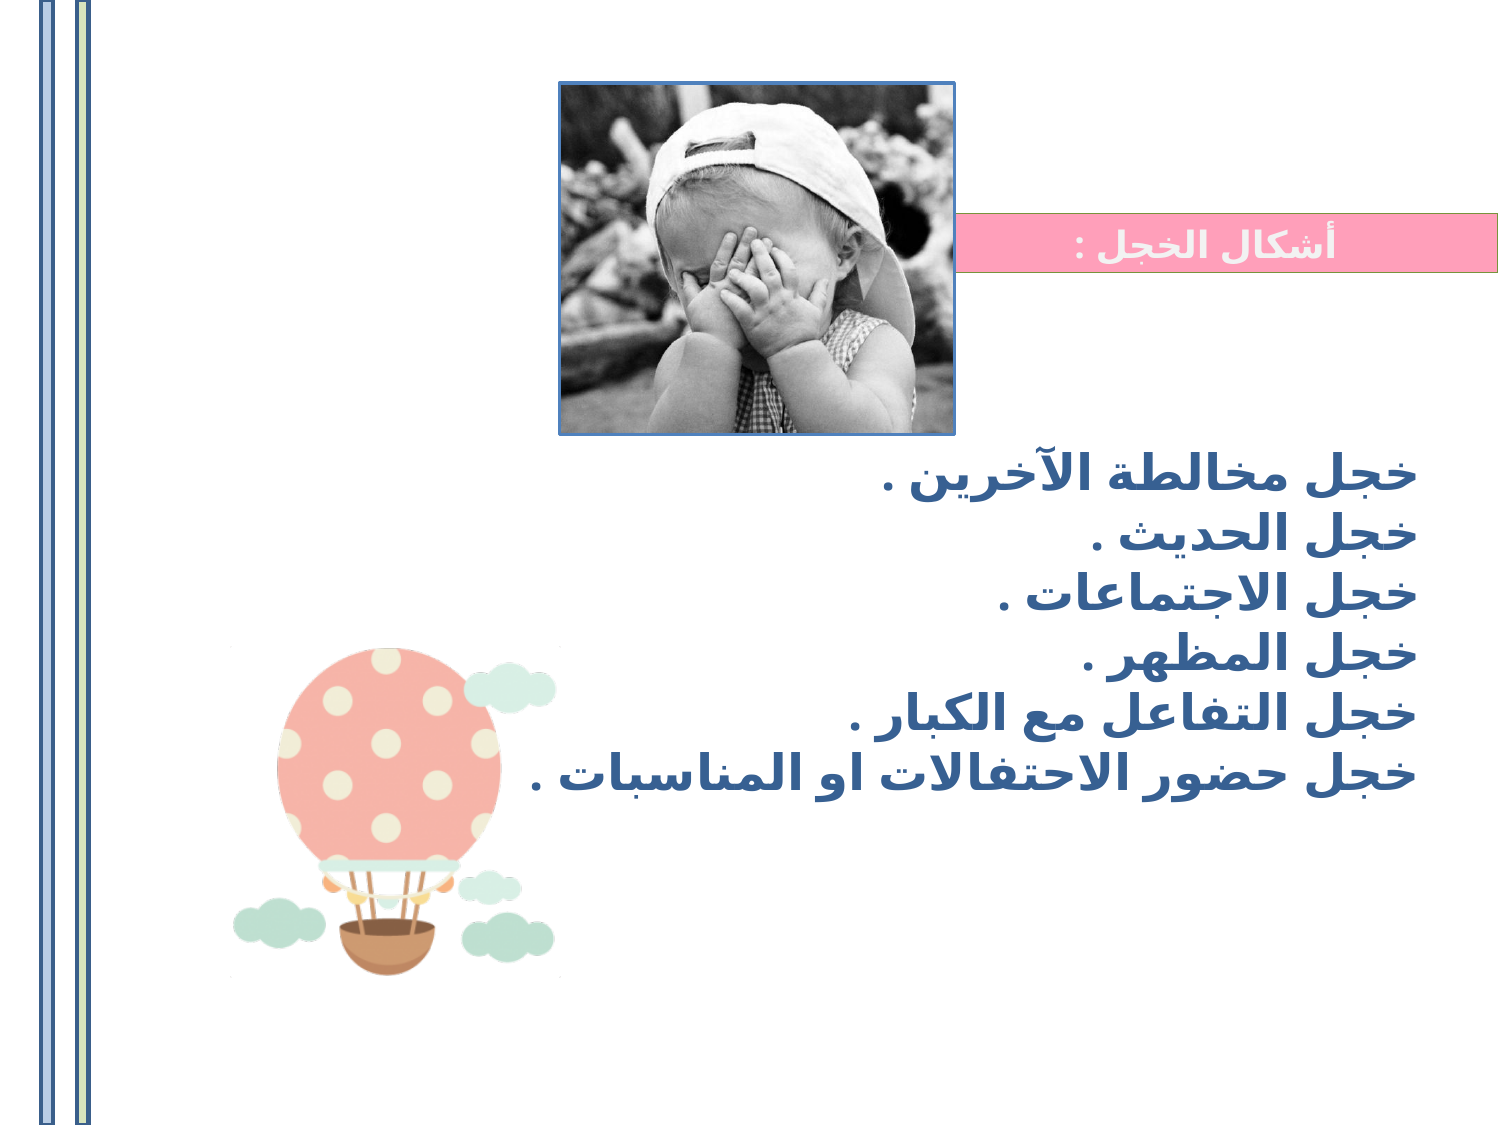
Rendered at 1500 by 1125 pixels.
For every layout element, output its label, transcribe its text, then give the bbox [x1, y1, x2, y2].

text_box خجل مخالطة الآخرين . خجل الحديث . خجل الاجتماعات . خجل المظهر . خجل التفاعل مع الكبار . خجل حضور الاحتفالات او المناسبات . [206, 433, 1435, 808]
text_box أشكال الخجل : [958, 213, 1498, 273]
text_box [39, 0, 55, 1125]
picture [229, 646, 562, 978]
picture [560, 84, 954, 434]
text_box [75, 0, 91, 1125]
